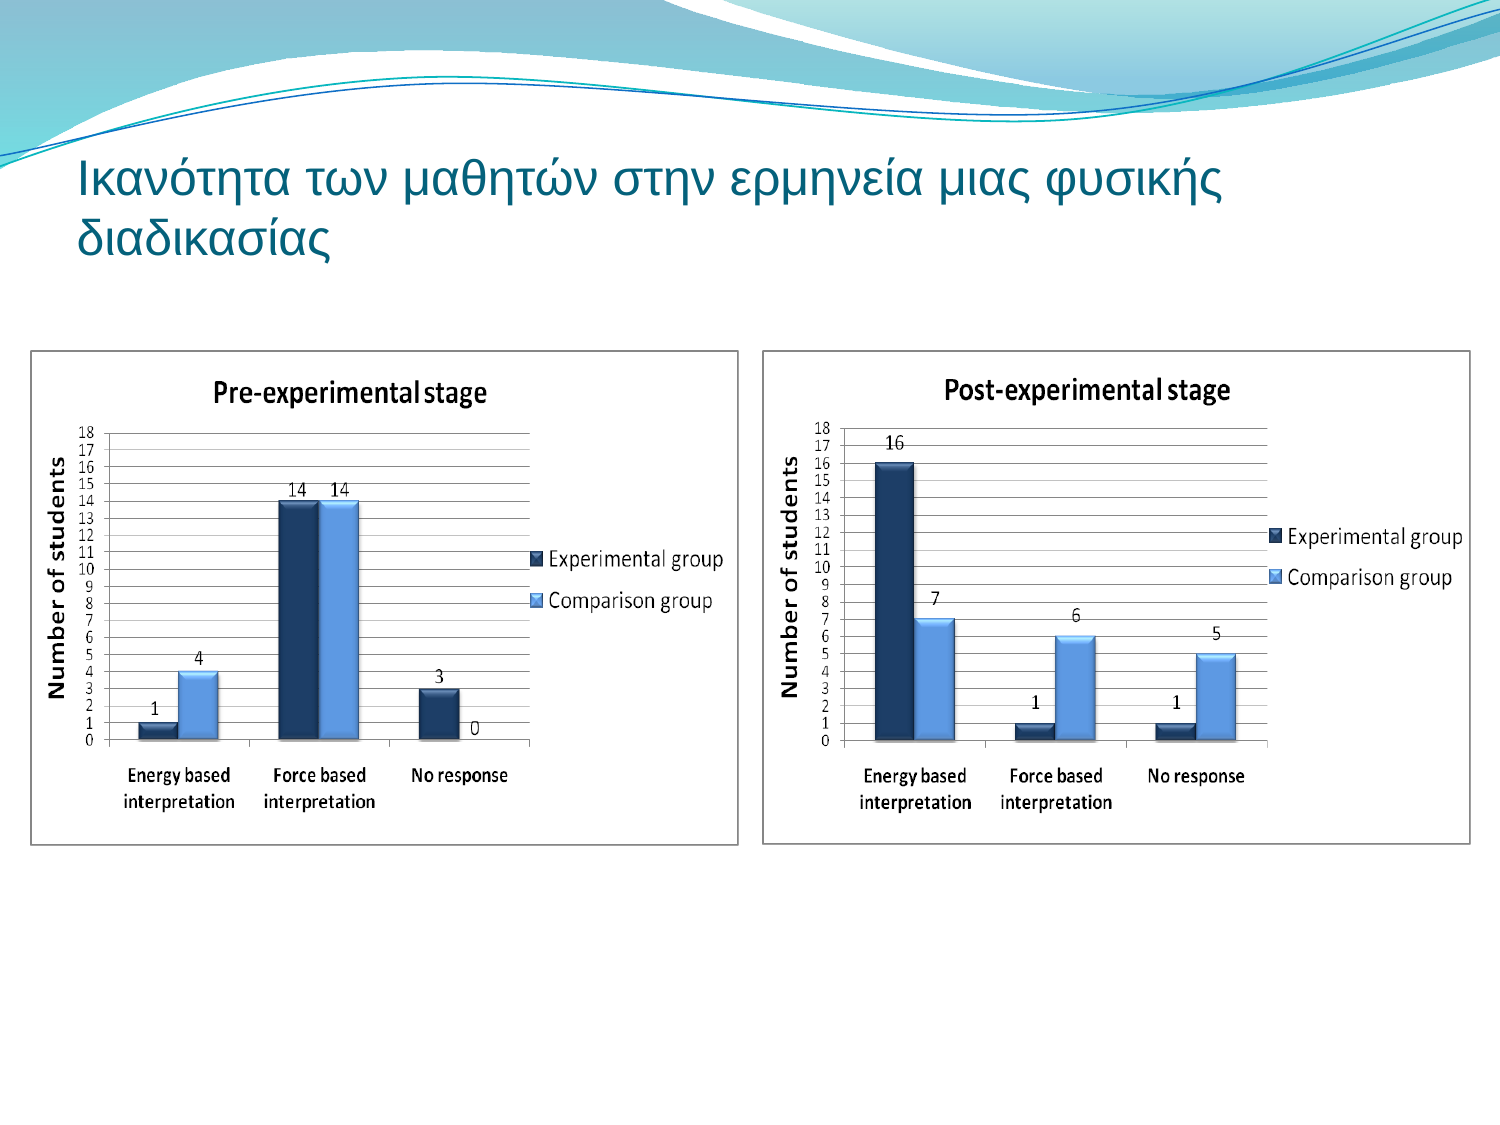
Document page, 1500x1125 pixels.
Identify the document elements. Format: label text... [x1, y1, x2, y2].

picture [29, 349, 739, 847]
picture [761, 349, 1471, 845]
title Ικανότητα των μαθητών στην ερμηνεία μιας φυσικής διαδικασίας [76, 78, 1440, 266]
